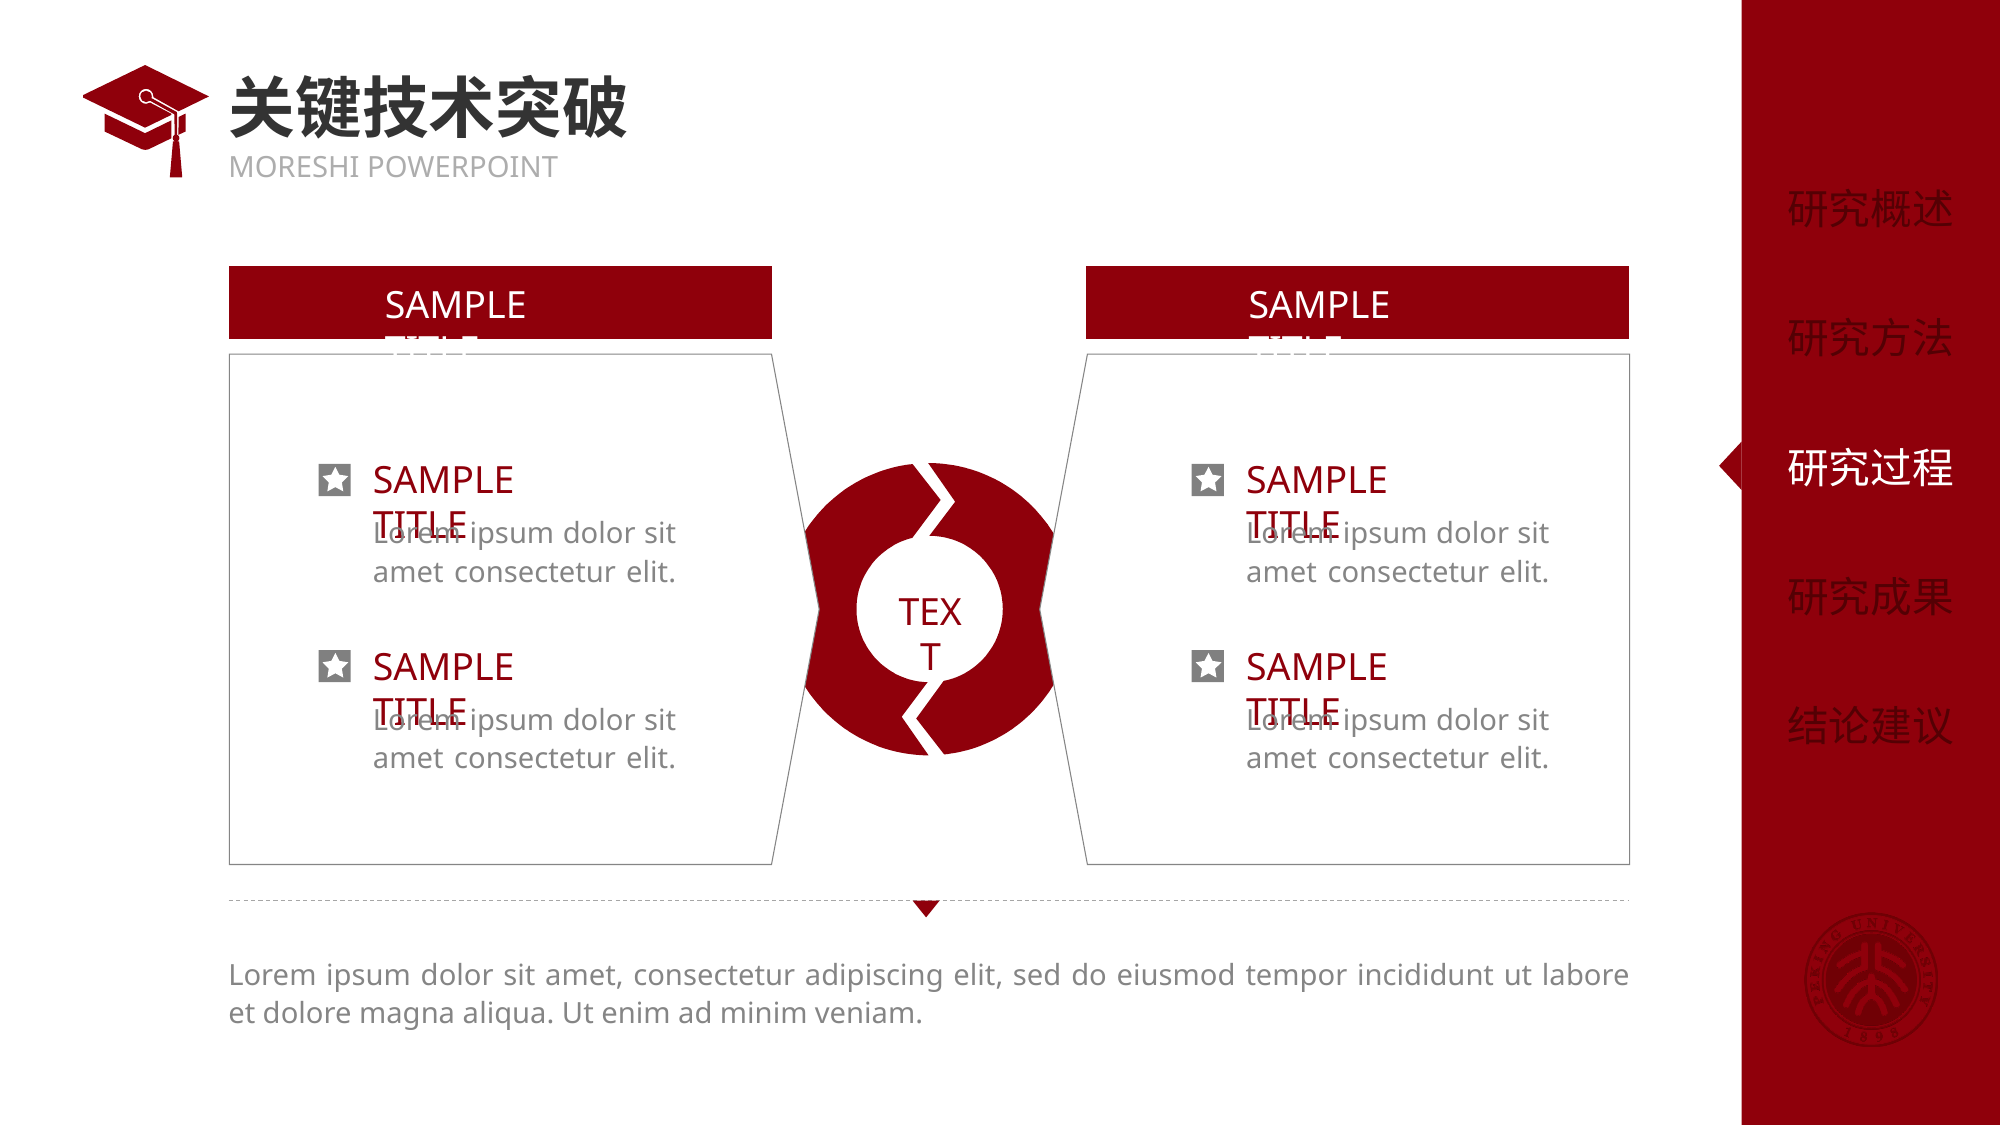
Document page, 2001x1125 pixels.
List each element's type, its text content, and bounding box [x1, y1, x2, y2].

text_box Lorem ipsum dolor sit amet consectetur elit. [1231, 503, 1565, 596]
text_box Lorem ipsum dolor sit amet consectetur elit. [358, 503, 692, 596]
text_box [1086, 266, 1629, 339]
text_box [318, 649, 351, 683]
text_box SAMPLE TITLE [1233, 273, 1499, 379]
text_box [916, 463, 1053, 755]
text_box SAMPLE TITLE [1231, 448, 1497, 503]
picture [1804, 912, 1938, 1047]
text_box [318, 463, 351, 497]
text_box SAMPLE TITLE [370, 273, 635, 379]
text_box Lorem ipsum dolor sit amet consectetur elit. [1231, 690, 1565, 782]
text_box SAMPLE TITLE [1231, 635, 1497, 690]
text_box [229, 266, 772, 339]
text_box Lorem ipsum dolor sit amet, consectetur adipiscing elit, sed do eiusmod tempor incididunt ut labore et dolore magna aliqua. Ut enim ad minim veniam. [213, 945, 1646, 1037]
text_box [1191, 463, 1224, 497]
text_box [805, 464, 941, 756]
title 关键技术突破 [213, 55, 1077, 168]
text_box Lorem ipsum dolor sit amet consectetur elit. [358, 690, 692, 782]
text_box SAMPLE TITLE [358, 448, 623, 503]
text_box [911, 901, 941, 920]
text_box [1039, 354, 1630, 865]
text_box [229, 354, 820, 865]
text_box TEXT [873, 580, 988, 686]
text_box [1191, 649, 1224, 683]
text_box SAMPLE TITLE [358, 635, 623, 690]
